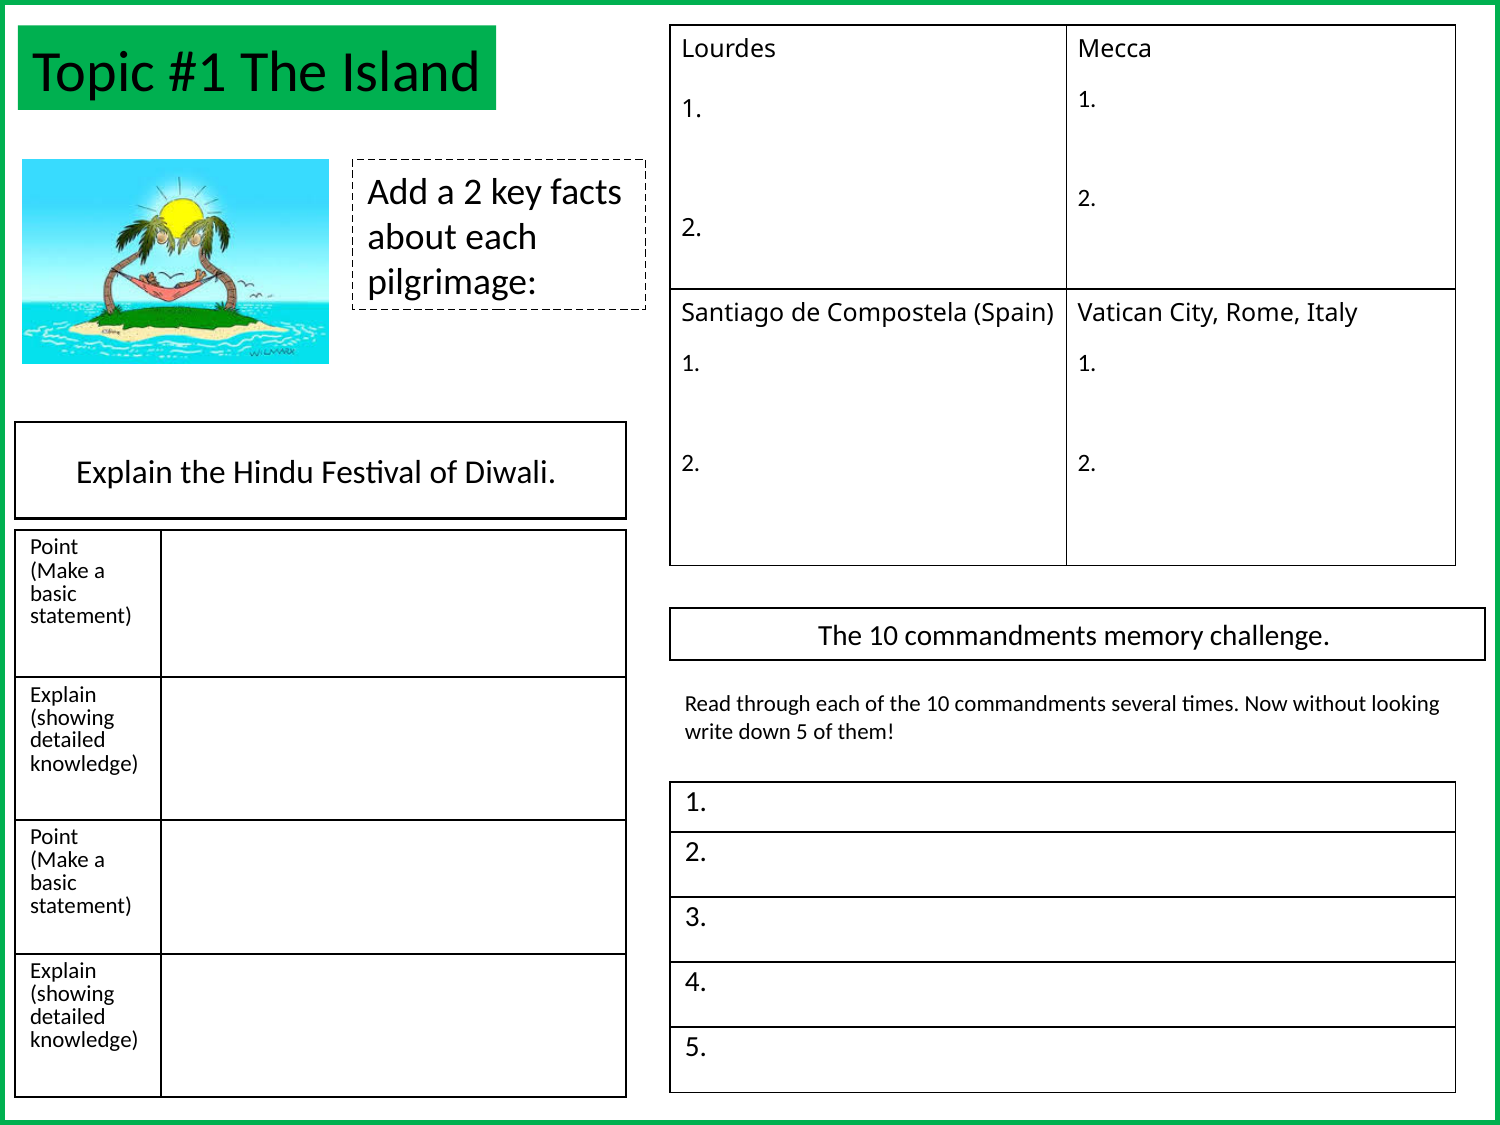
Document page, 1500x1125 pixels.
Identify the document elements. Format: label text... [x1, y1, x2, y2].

table_cell [162, 678, 625, 819]
table_header Mecca [1067, 26, 1455, 288]
text_box Read through each of the 10 commandments several times. Now without looking write down 5 of them! [670, 681, 1500, 752]
table_cell Vatican City, Rome, Italy [1067, 290, 1455, 565]
text_box Add a 2 key facts about each pilgrimage: [352, 159, 646, 310]
table_cell 3. [671, 898, 1455, 961]
table_cell 4. [671, 963, 1455, 1026]
table_cell [162, 955, 625, 1096]
table_cell 5. [671, 1028, 1455, 1092]
text_box [0, 0, 1500, 1125]
text_box Explain the Hindu Festival of Diwali. [14, 421, 627, 520]
picture [22, 159, 329, 364]
table_header 1. [671, 783, 1455, 831]
table_header Lourdes [671, 26, 1066, 288]
text_box Topic #1 The Island [17, 25, 497, 110]
text_box The 10 commandments memory challenge. [669, 607, 1486, 661]
table_cell [162, 821, 625, 953]
table_header [162, 531, 625, 676]
table_cell Point (Make a basic statement) [16, 821, 160, 953]
table_cell 2. [671, 833, 1455, 896]
table_cell Explain (showing detailed knowledge) [16, 678, 160, 819]
table_header Point (Make a basic statement) [16, 531, 160, 676]
table_cell Explain (showing detailed knowledge) [16, 955, 160, 1096]
table_cell Santiago de Compostela (Spain) [671, 290, 1066, 565]
